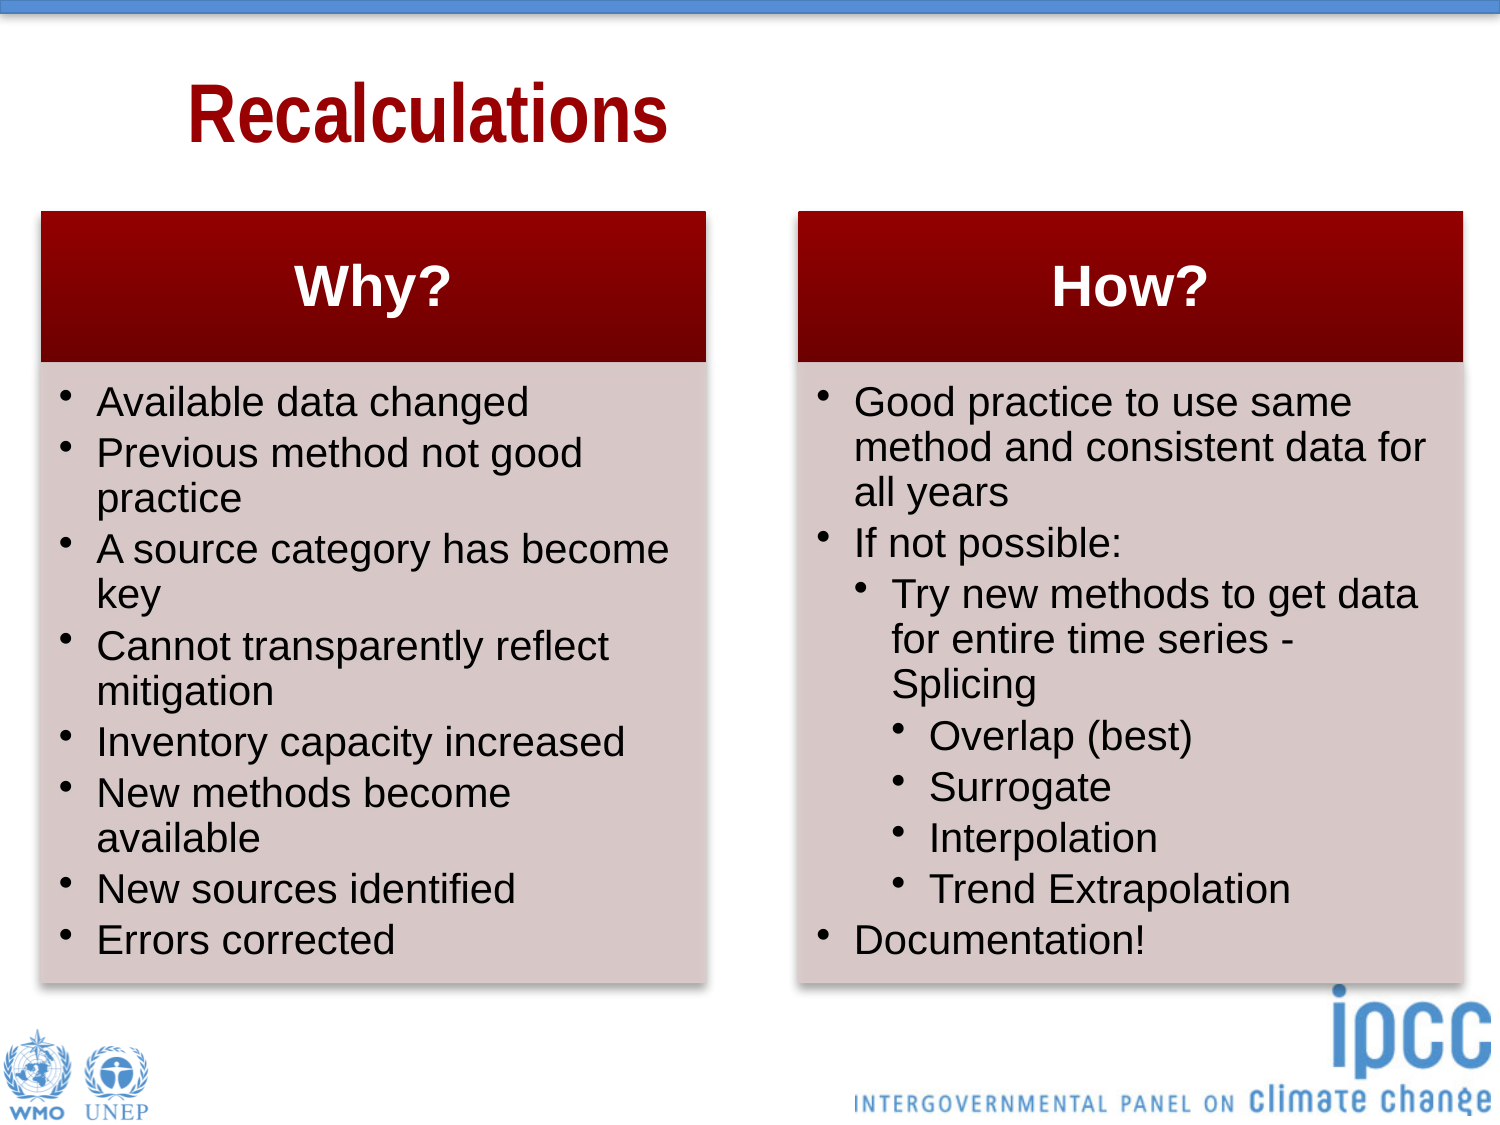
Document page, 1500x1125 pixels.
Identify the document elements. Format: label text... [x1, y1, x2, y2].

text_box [41, 207, 1464, 987]
picture [855, 984, 1491, 1116]
title Recalculations [172, 26, 1473, 193]
picture [0, 1027, 153, 1125]
